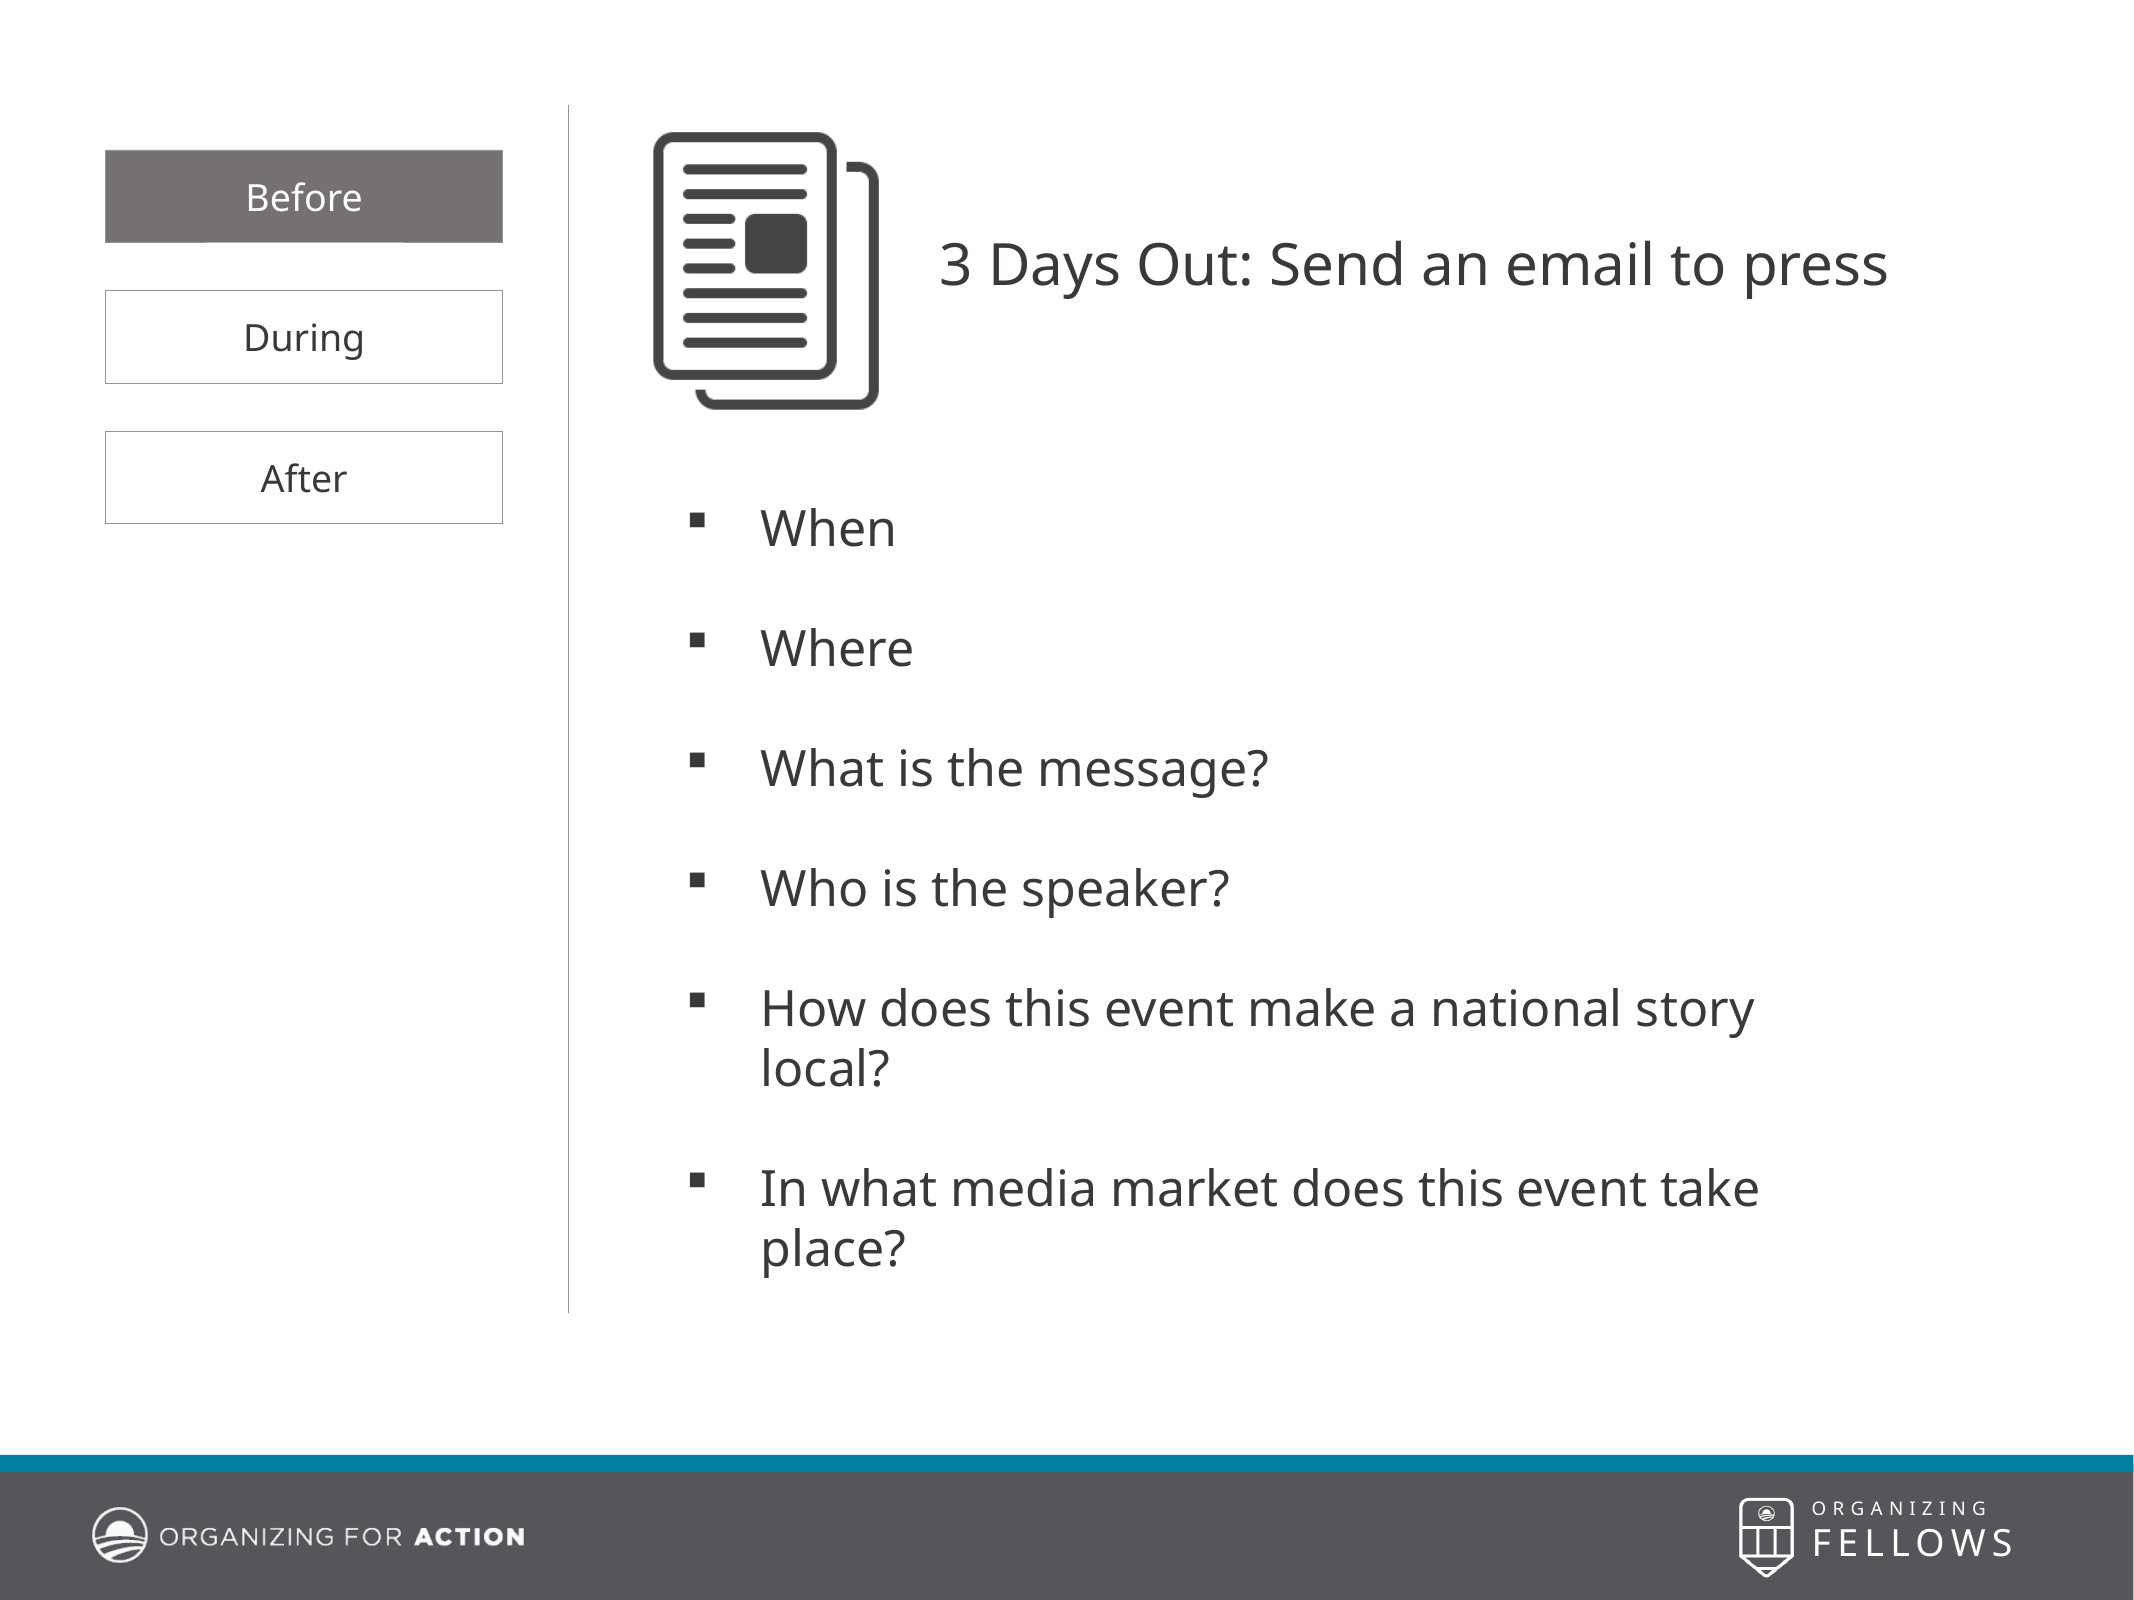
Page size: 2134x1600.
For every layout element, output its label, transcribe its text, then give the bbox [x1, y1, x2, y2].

picture [609, 115, 926, 432]
text_box Before [105, 149, 504, 243]
text_box After [105, 430, 504, 525]
text_box When Where What is the message? Who is the speaker? How does this event make a national story local? In what media market does this event take place? [671, 489, 1880, 1285]
text_box During [105, 290, 504, 384]
picture [0, 1473, 2134, 1600]
text_box 3 Days Out: Send an email to press [926, 219, 2134, 305]
